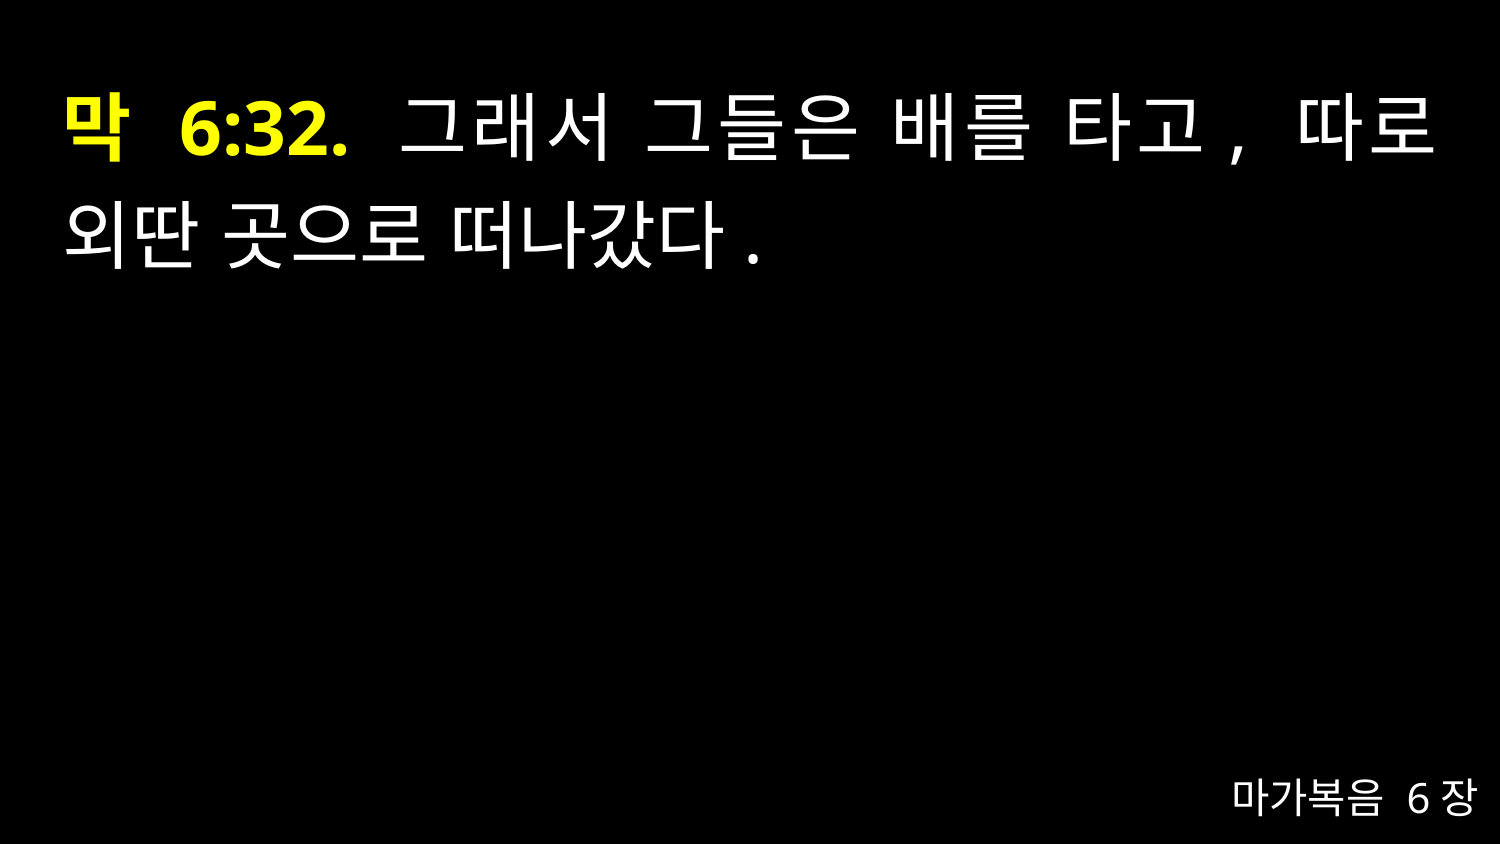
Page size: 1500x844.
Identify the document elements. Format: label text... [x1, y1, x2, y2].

subtitle 마가복음 6장 [916, 770, 1500, 844]
title 막 6:32. 그래서 그들은 배를 타고, 따로 외딴 곳으로 떠나갔다. [0, 0, 1500, 844]
